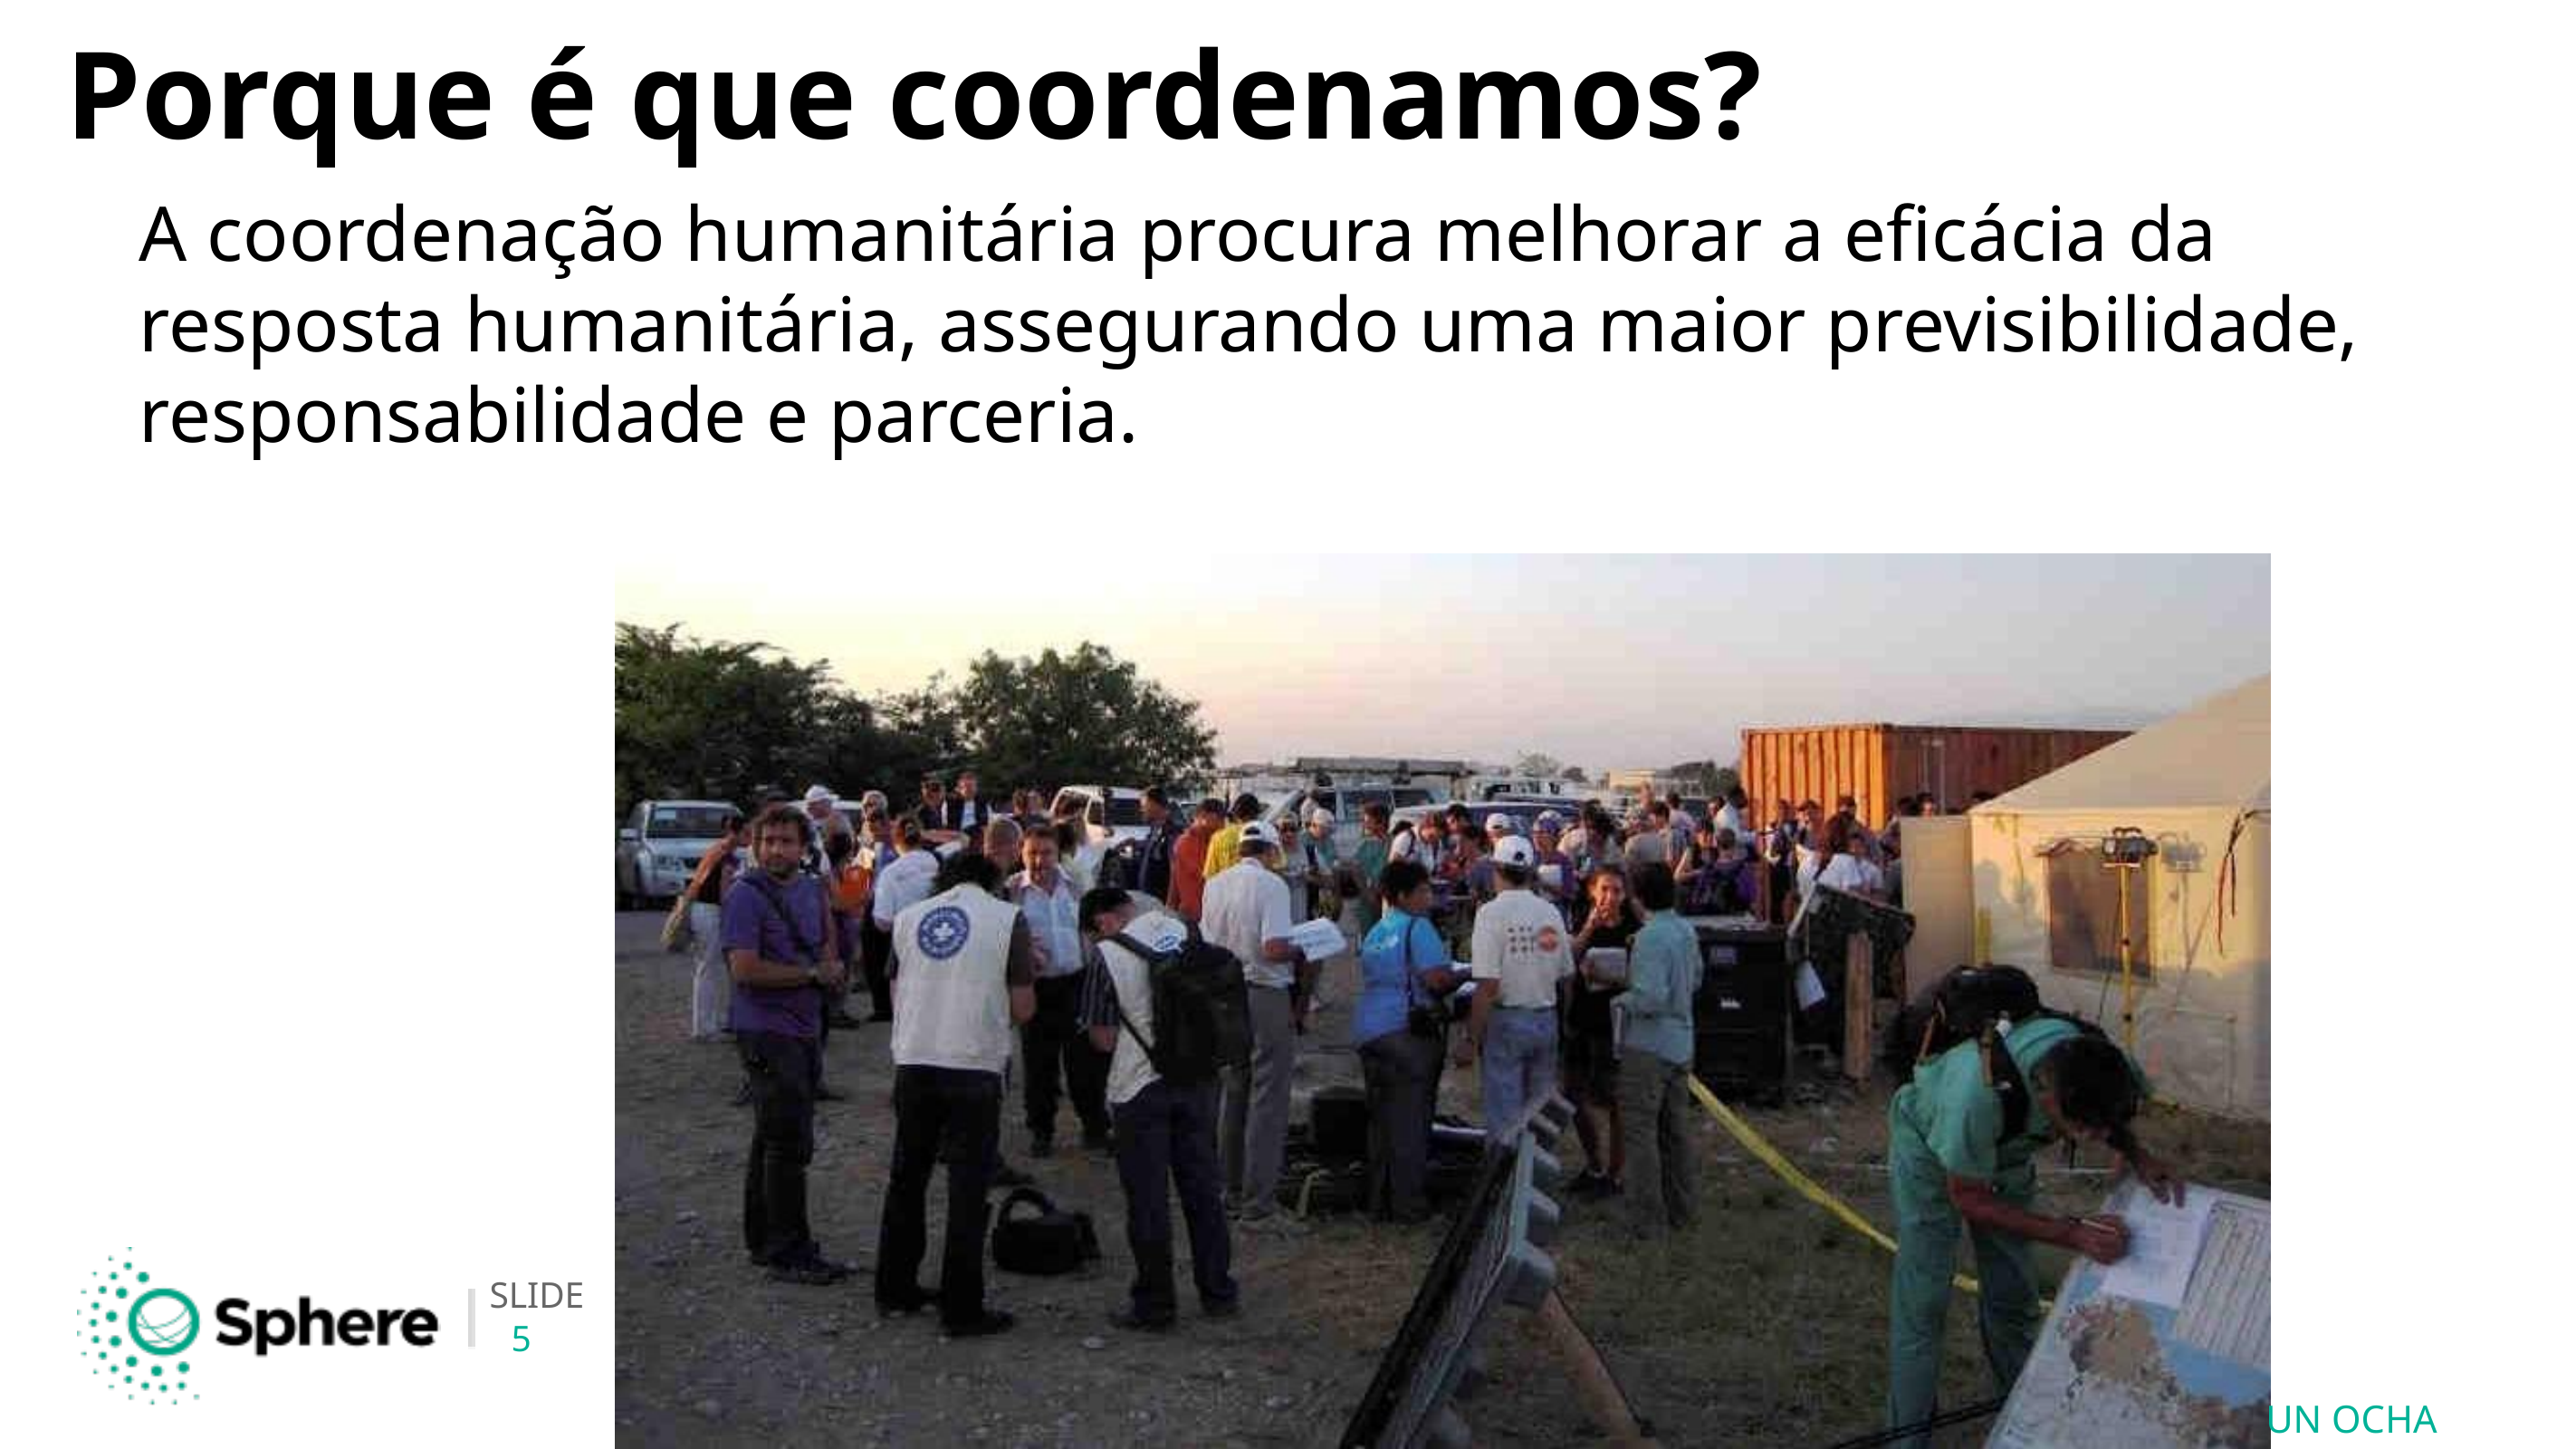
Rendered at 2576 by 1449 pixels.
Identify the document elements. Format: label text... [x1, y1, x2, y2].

picture [468, 1289, 479, 1349]
list A coordenação humanitária procura melhorar a eficácia da resposta humanitária, assegurando uma maior previsibilidade, responsabilidade e parceria. [131, 178, 2494, 897]
picture [615, 553, 2271, 1449]
title Porque é que coordenamos? [57, 10, 2131, 179]
text_box UN OCHA [2277, 1387, 2456, 1449]
picture [77, 1247, 441, 1407]
slide_number 5 [503, 1308, 563, 1367]
